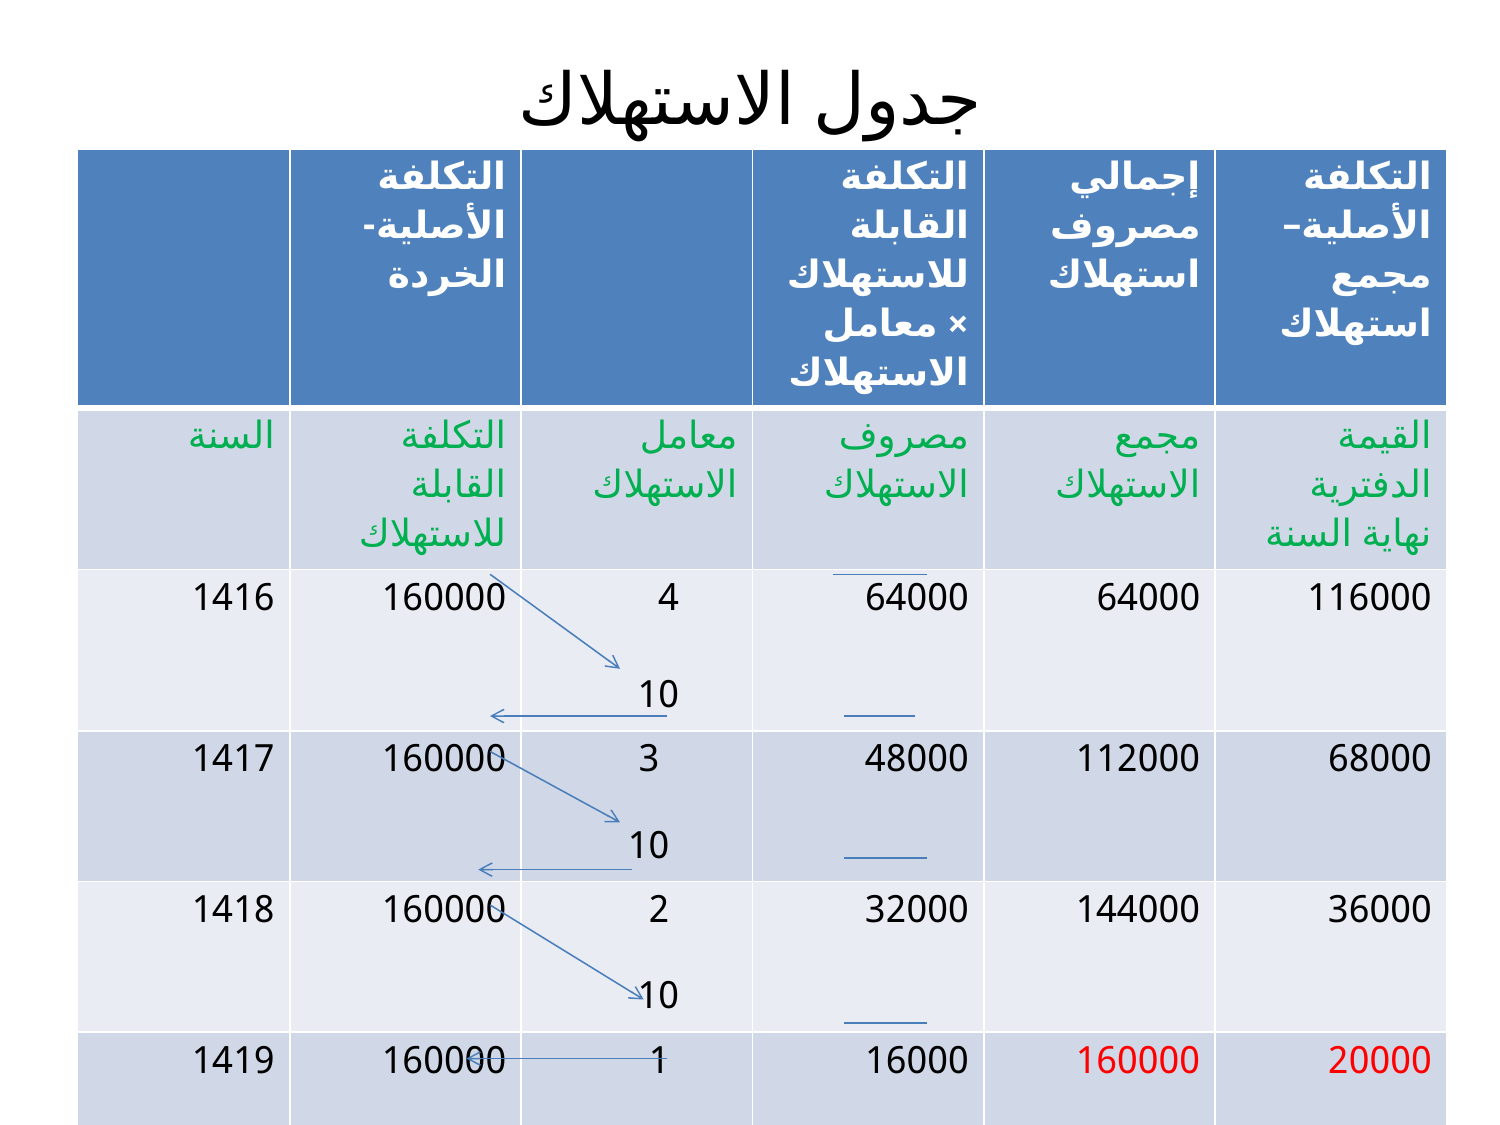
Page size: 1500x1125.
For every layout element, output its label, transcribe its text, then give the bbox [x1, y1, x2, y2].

table_cell 160000 [985, 1033, 1214, 1125]
table_cell 1416 [78, 570, 289, 730]
table_cell 32000 [753, 882, 983, 1031]
table_cell 160000 [291, 882, 520, 1031]
table_cell 20000 [1216, 1033, 1446, 1125]
table_cell 116000 [1216, 570, 1446, 730]
title جدول الاستهلاك [75, 45, 1425, 148]
table_header التكلفة القابلة للاستهلاك× معامل الاستهلاك [753, 150, 983, 405]
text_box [489, 904, 644, 1000]
table_cell 1417 [78, 732, 289, 881]
table_cell 64000 [985, 570, 1214, 730]
table_cell 3 10 [522, 732, 752, 881]
table_cell 144000 [985, 882, 1214, 1031]
table_cell التكلفة القابلة للاستهلاك [291, 411, 520, 569]
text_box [489, 751, 621, 823]
table_cell 4 10 [522, 570, 752, 730]
table_cell 16000 [753, 1033, 983, 1125]
table_cell 1 10 [522, 1033, 752, 1125]
table_cell 64000 [753, 570, 983, 730]
table_header [522, 150, 752, 405]
table_header إجمالي مصروف استهلاك [985, 150, 1214, 405]
table_cell 36000 [1216, 882, 1446, 1031]
table_cell القيمة الدفترية نهاية السنة [1216, 411, 1446, 569]
table_header [78, 150, 289, 405]
table_cell 160000 [291, 1033, 520, 1125]
table_cell 160000 [291, 732, 520, 881]
table_cell مجمع الاستهلاك [985, 411, 1214, 569]
table_cell 112000 [985, 732, 1214, 881]
table_cell 48000 [753, 732, 983, 881]
table_cell 160000 [291, 570, 520, 730]
table_cell 1419 [78, 1033, 289, 1125]
table_cell 2 10 [522, 882, 752, 1031]
table_cell 68000 [1216, 732, 1446, 881]
table_header التكلفة الأصلية– مجمع استهلاك [1216, 150, 1446, 405]
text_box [489, 573, 621, 669]
table_cell 1418 [78, 882, 289, 1031]
table_cell معامل الاستهلاك [522, 411, 752, 569]
table_cell مصروف الاستهلاك [753, 411, 983, 569]
table_header التكلفة الأصلية- الخردة [291, 150, 520, 405]
table_cell السنة [78, 411, 289, 569]
